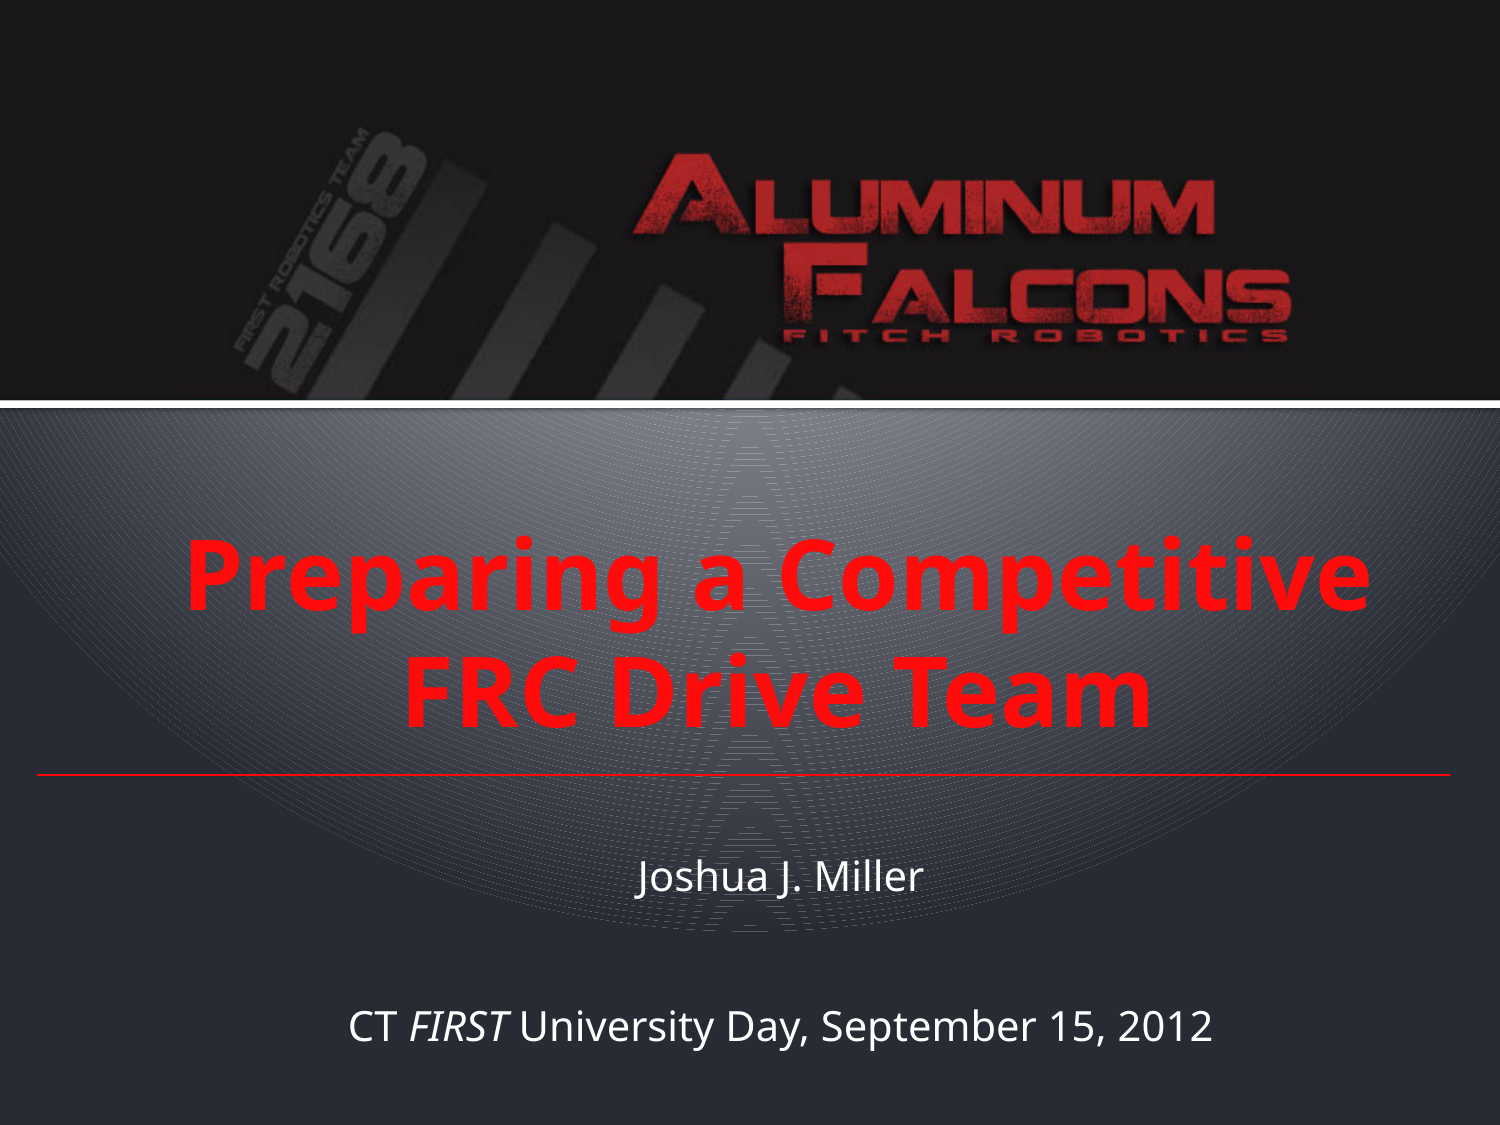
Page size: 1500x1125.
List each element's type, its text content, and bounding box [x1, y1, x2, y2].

title Preparing a Competitive FRC Drive Team [112, 783, 1438, 787]
subtitle Joshua J. Miller CT FIRST University Day, September 15, 2012 [112, 849, 1438, 1059]
title Preparing a Competitive FRC Drive Team [112, 512, 1438, 774]
picture [187, 117, 1314, 400]
